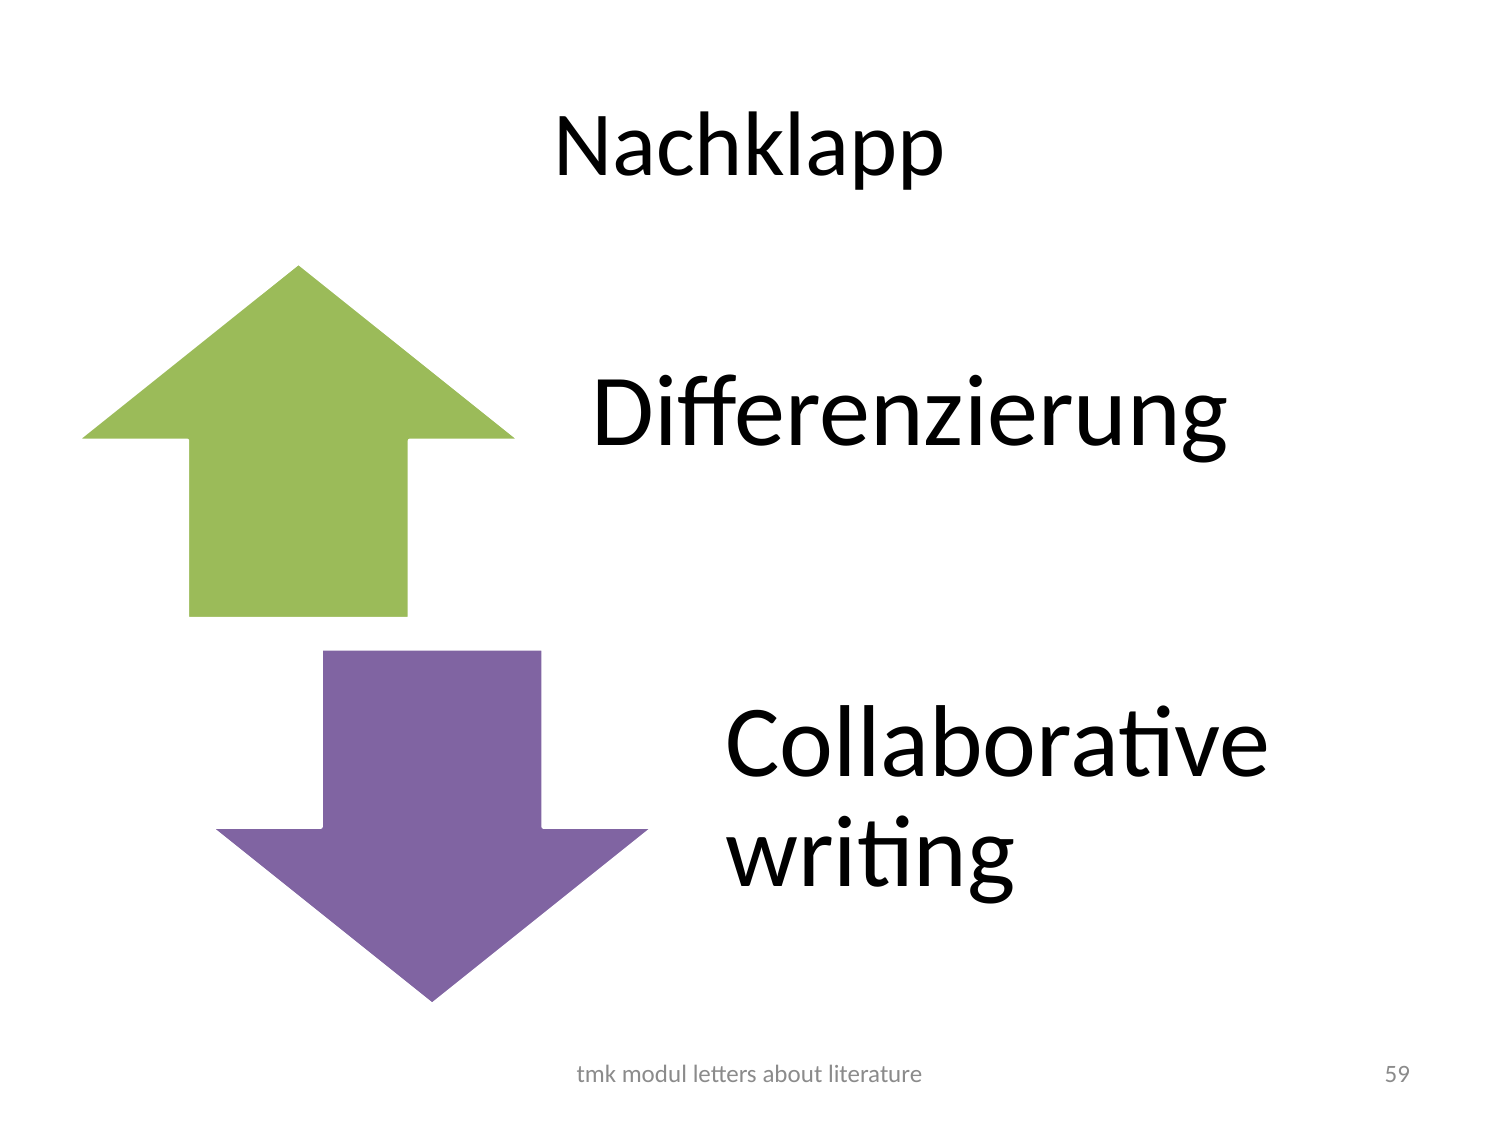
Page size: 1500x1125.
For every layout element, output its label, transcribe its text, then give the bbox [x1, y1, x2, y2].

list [74, 262, 1426, 1006]
title Nachklapp [75, 45, 1425, 233]
slide_number 59 [1074, 1042, 1425, 1103]
footer tmk modul letters about literature [512, 1042, 988, 1103]
